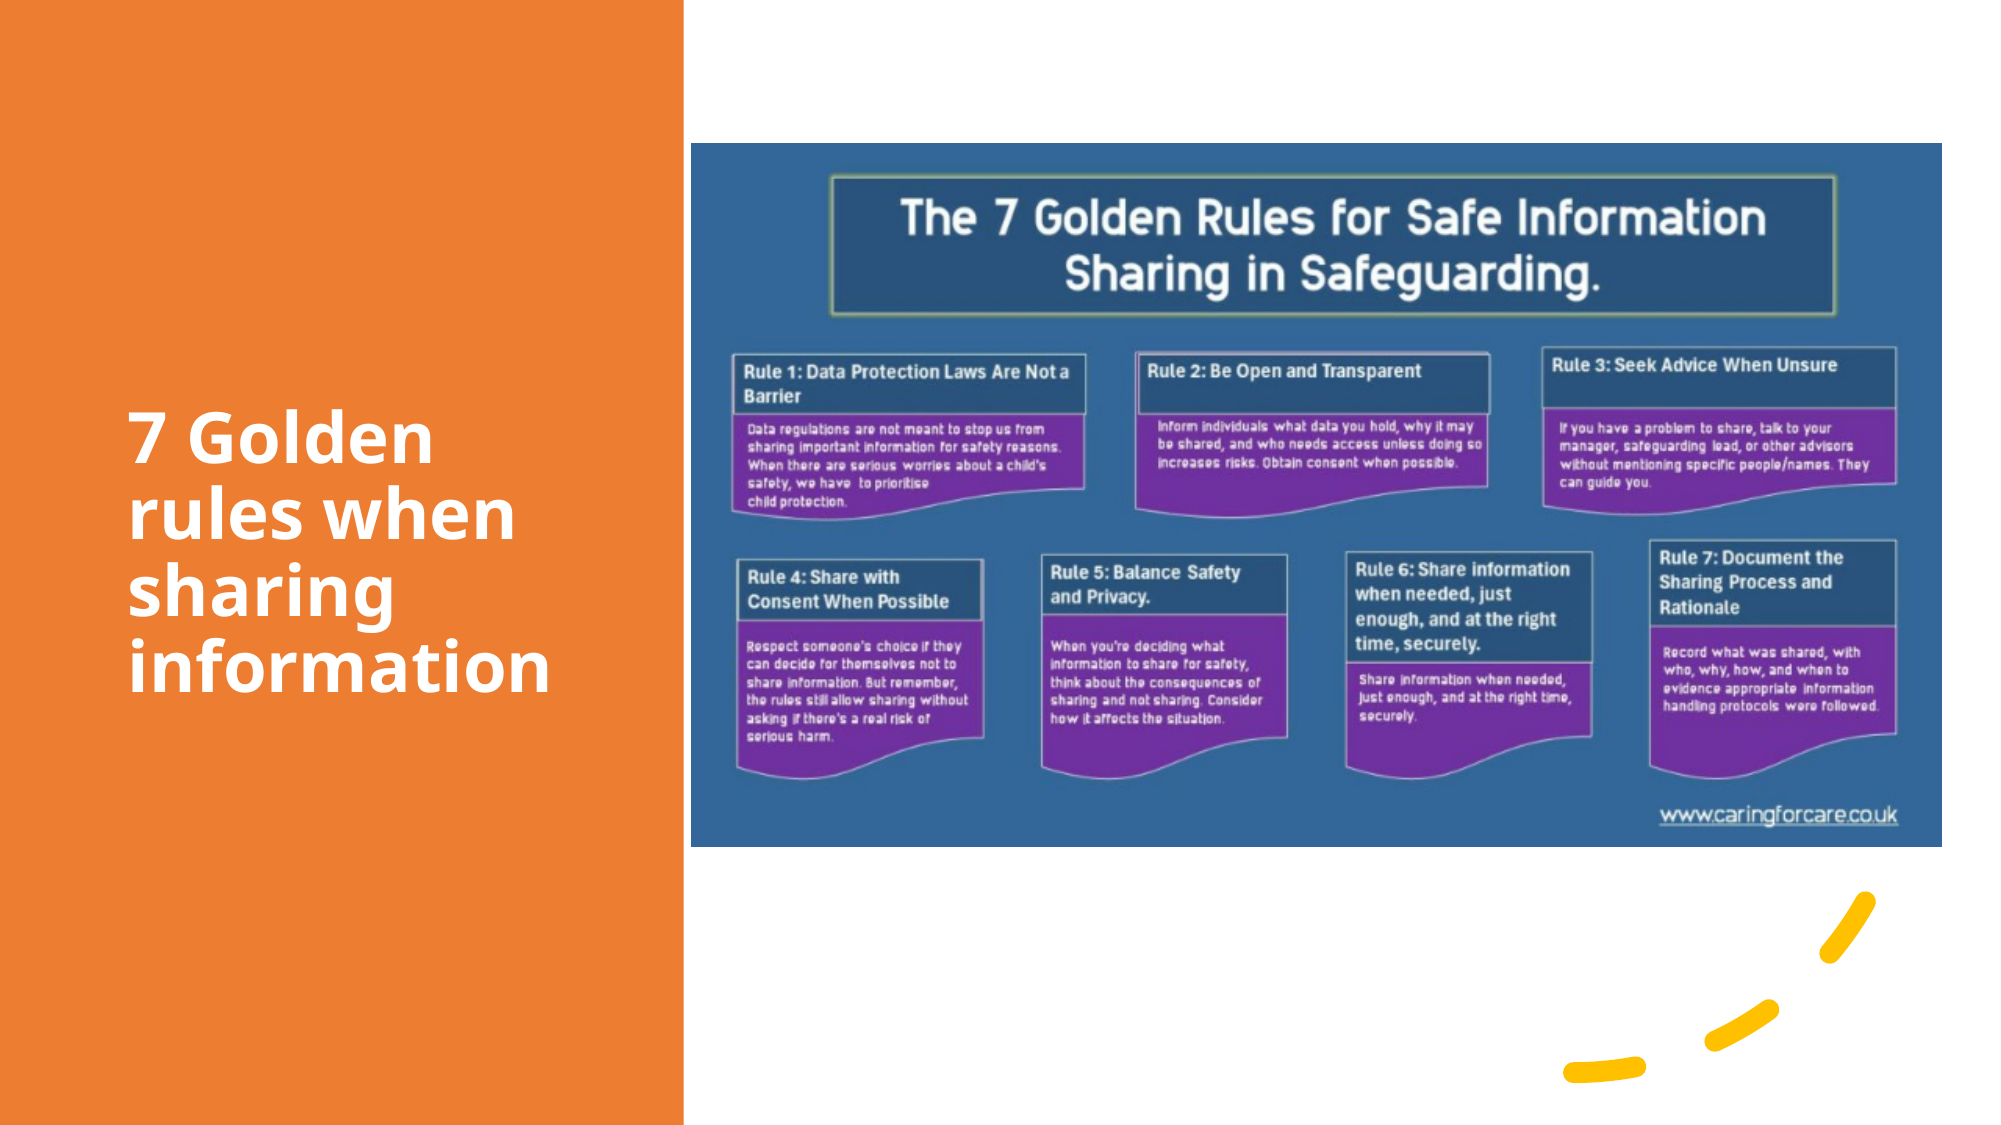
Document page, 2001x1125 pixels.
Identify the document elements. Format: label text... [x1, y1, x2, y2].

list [691, 143, 1942, 847]
text_box [0, 0, 685, 1125]
text_box [1572, 847, 1891, 1074]
title 7 Golden rules when sharing information ​ [112, 97, 638, 1014]
text_box [685, 0, 2000, 1125]
